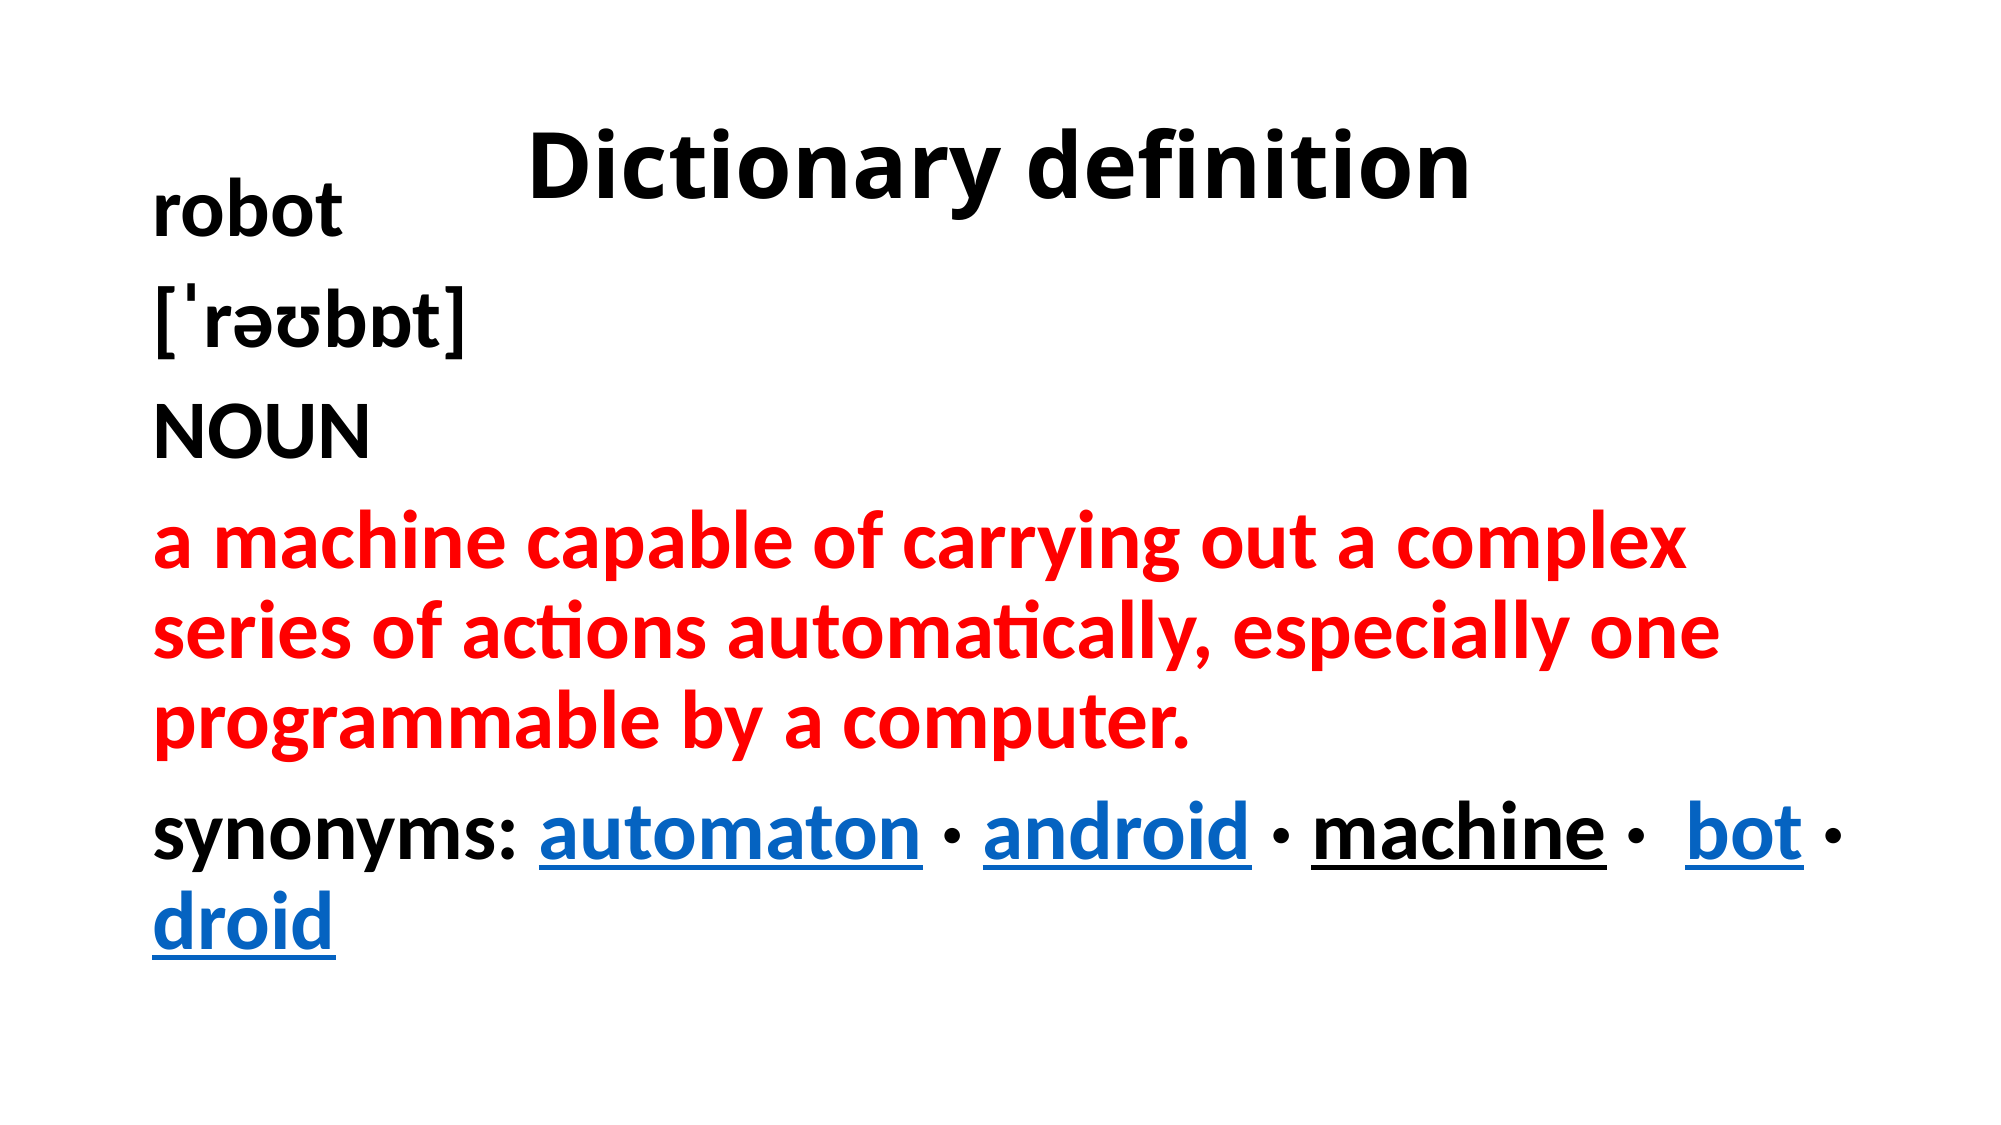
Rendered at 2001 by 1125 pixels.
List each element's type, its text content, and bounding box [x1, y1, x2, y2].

list robot [ˈrəʊbɒt] NOUN a machine capable of carrying out a complex series of actions automatically, especially one programmable by a computer. synonyms: automaton · android · machine · bot · droid [137, 157, 1863, 1093]
title Dictionary definition [137, 59, 1863, 157]
